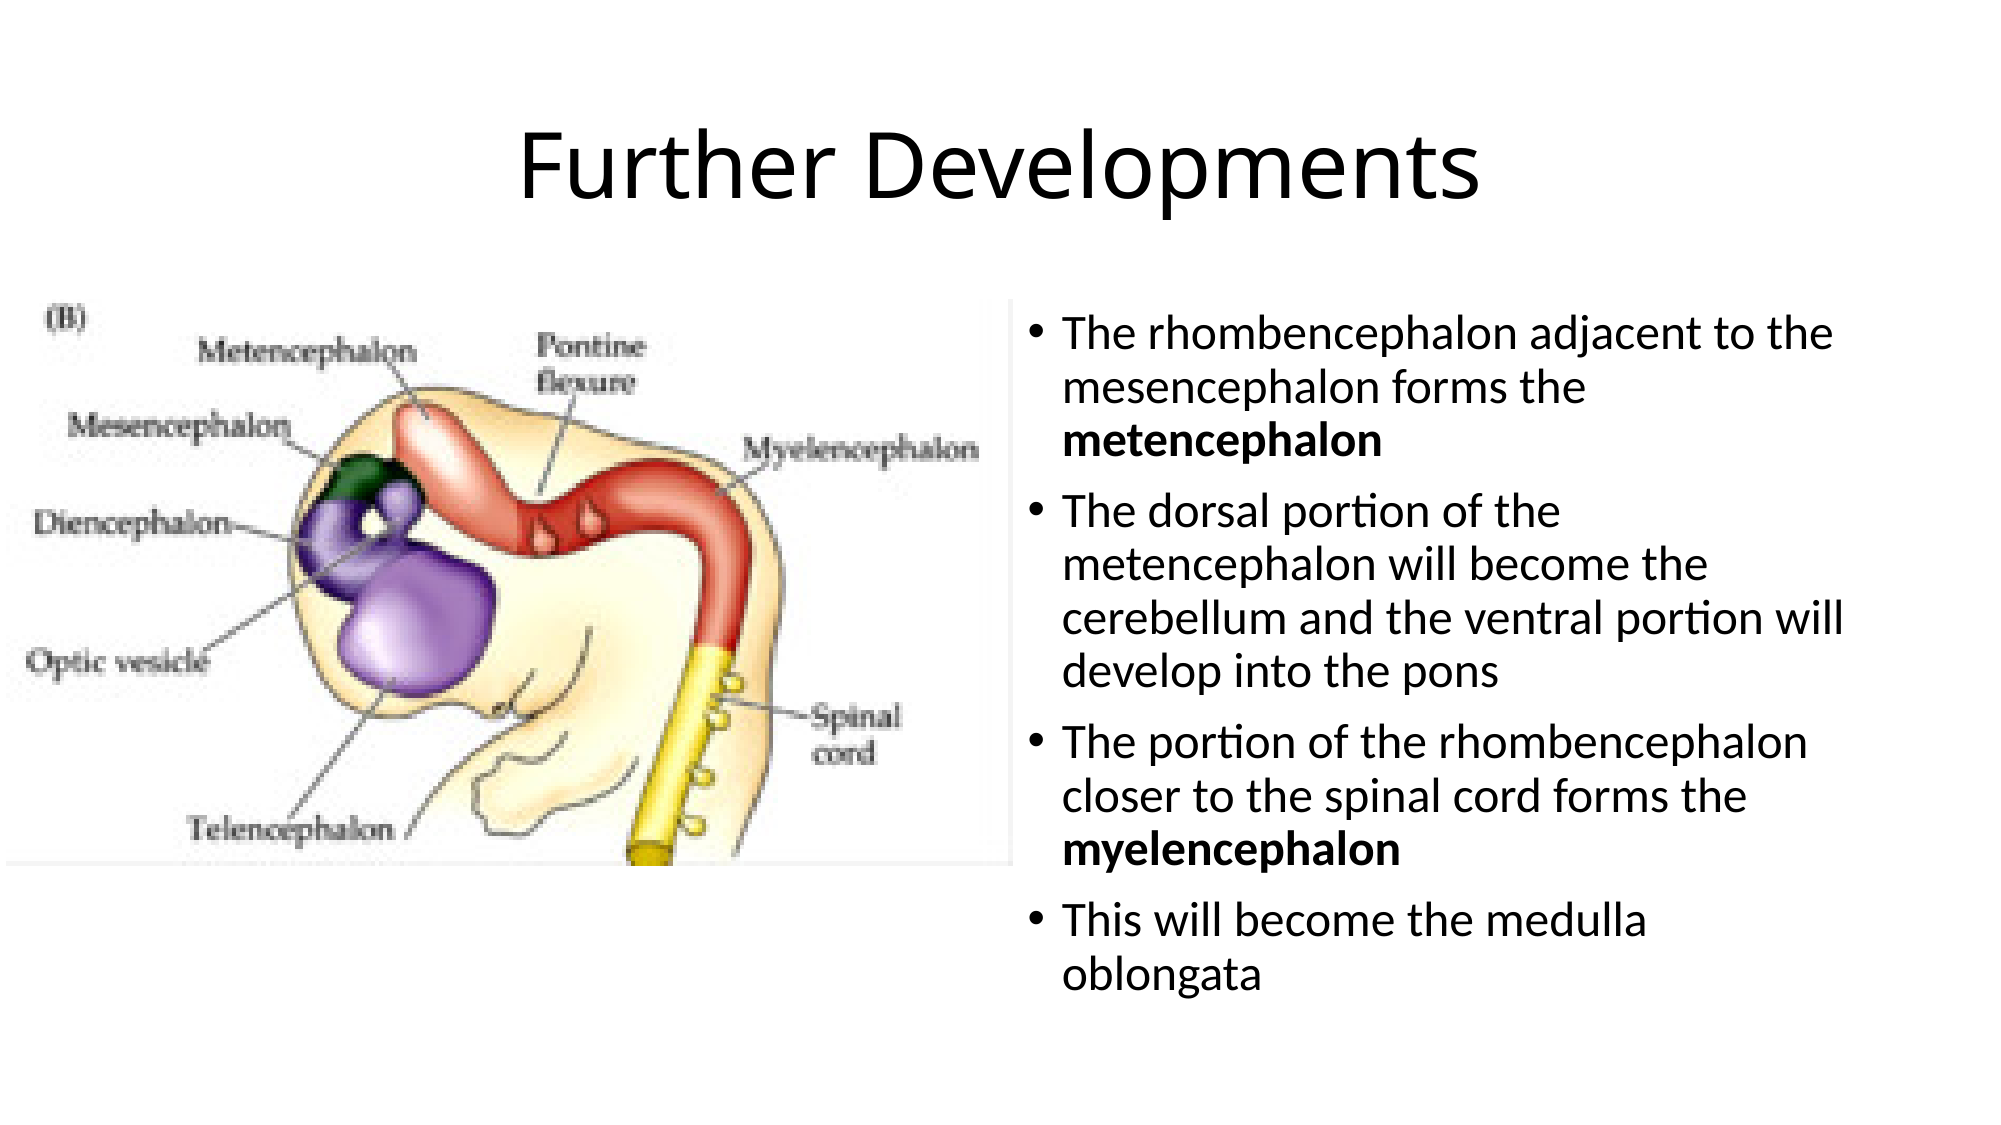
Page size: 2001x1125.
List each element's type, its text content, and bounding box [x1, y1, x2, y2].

picture [6, 299, 1013, 866]
title Further Developments [137, 59, 1863, 278]
list The rhombencephalon adjacent to the mesencephalon forms the metencephalon The dorsal portion of the metencephalon will become the cerebellum and the ventral portion will develop into the pons The portion of the rhombencephalon closer to the spinal cord forms the myelencephalon This will become the medulla oblongata [1012, 299, 1863, 1014]
